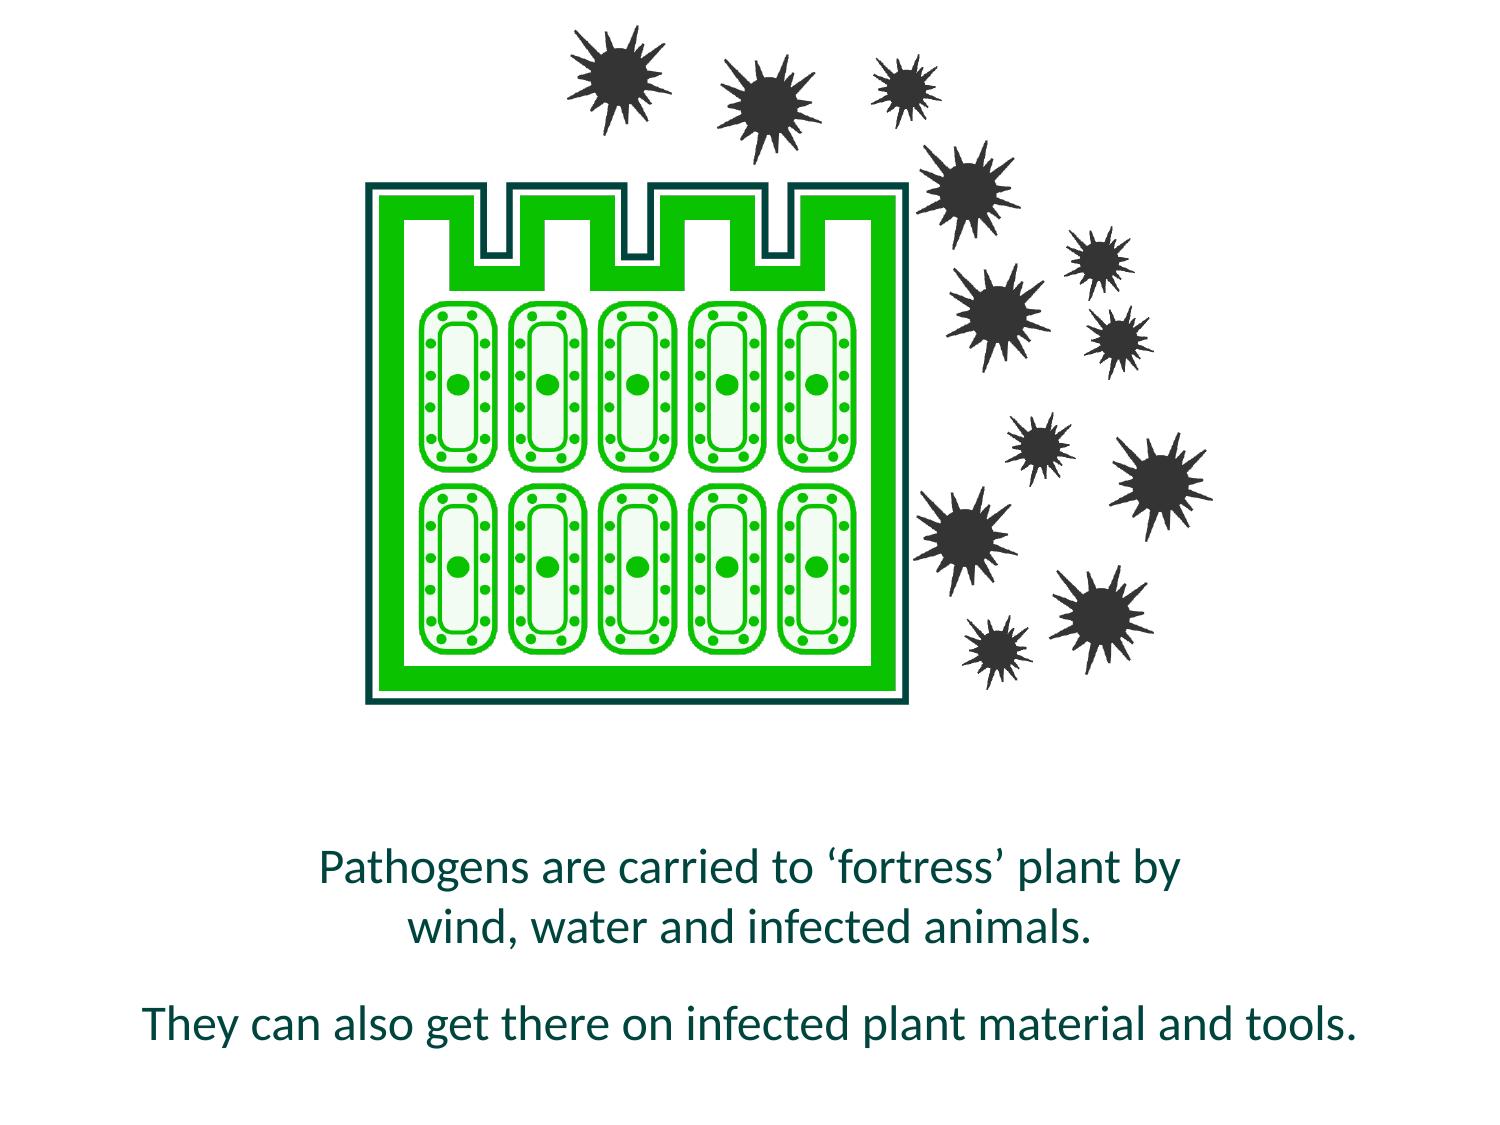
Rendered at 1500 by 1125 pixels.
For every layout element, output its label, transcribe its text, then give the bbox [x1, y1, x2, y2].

text_box Pathogens are carried to ‘fortress’ plant by wind, water and infected animals. They can also get there on infected plant material and tools. [47, 825, 1452, 1058]
picture [912, 412, 1076, 597]
picture [961, 615, 1033, 690]
picture [945, 263, 1051, 373]
picture [365, 182, 910, 705]
picture [1082, 305, 1154, 380]
picture [870, 54, 942, 130]
picture [1048, 565, 1154, 675]
picture [1108, 432, 1214, 542]
picture [915, 140, 1021, 250]
picture [566, 25, 672, 136]
picture [1063, 225, 1135, 301]
picture [716, 54, 822, 165]
